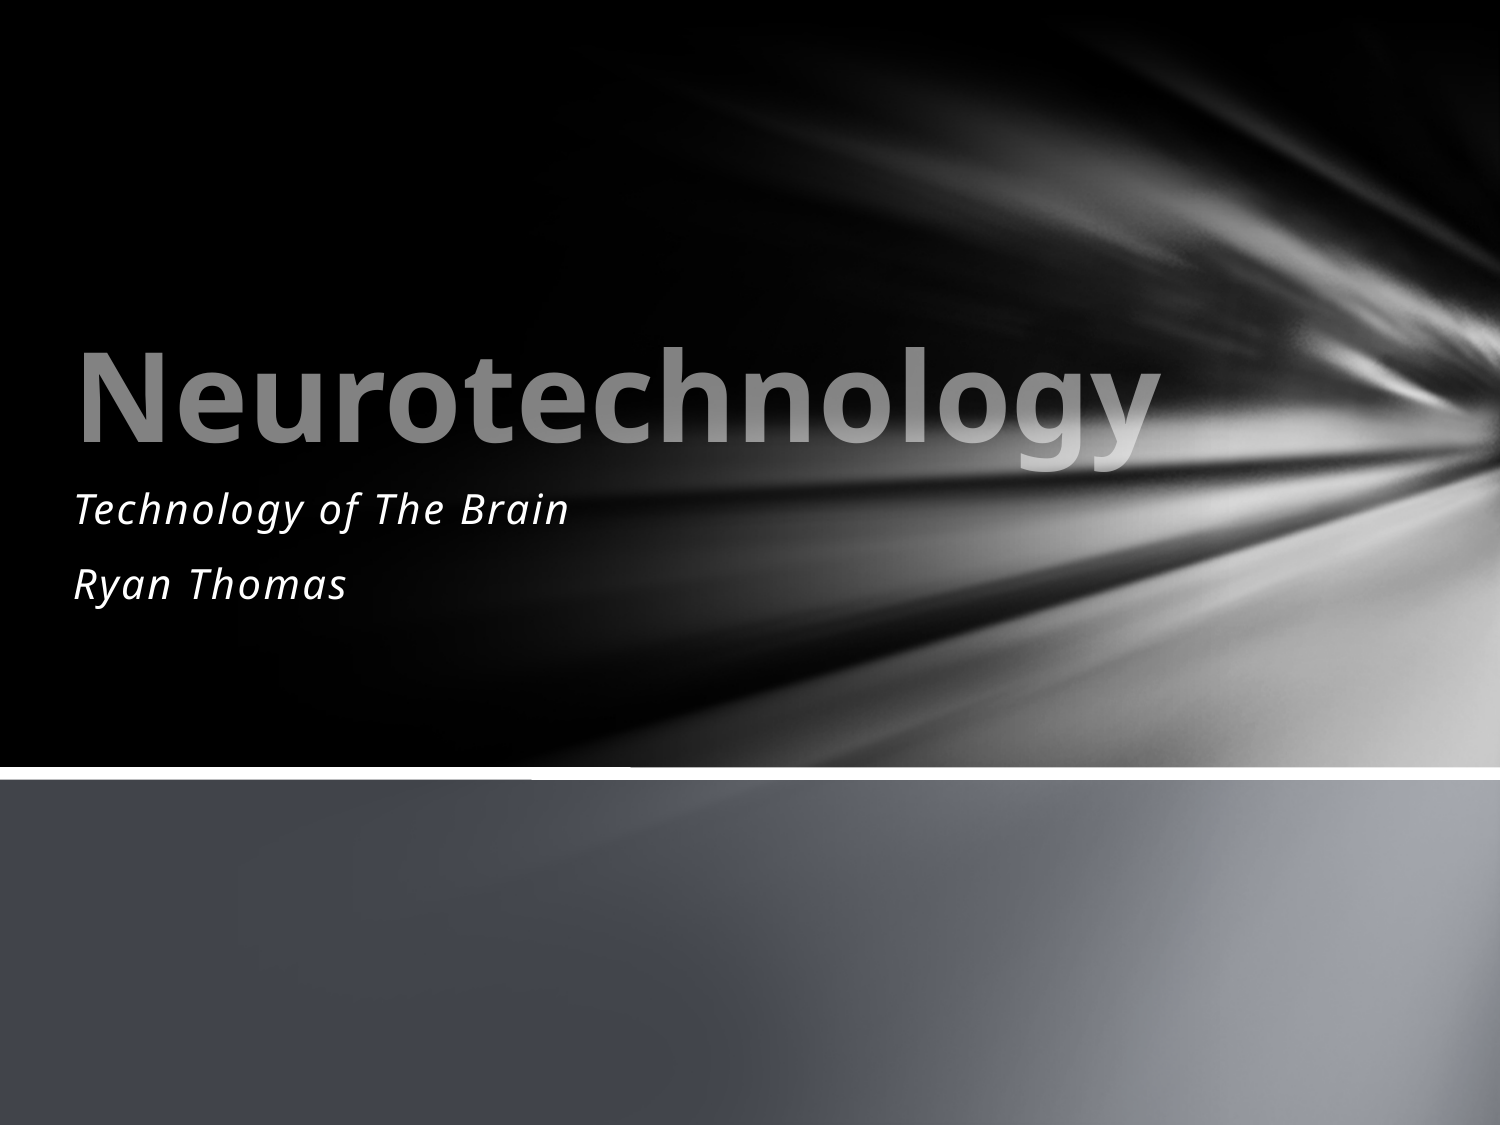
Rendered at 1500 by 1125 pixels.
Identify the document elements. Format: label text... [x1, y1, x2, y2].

title Neurotechnology [57, 75, 1318, 475]
subtitle Technology of The Brain Ryan Thomas [57, 475, 808, 700]
